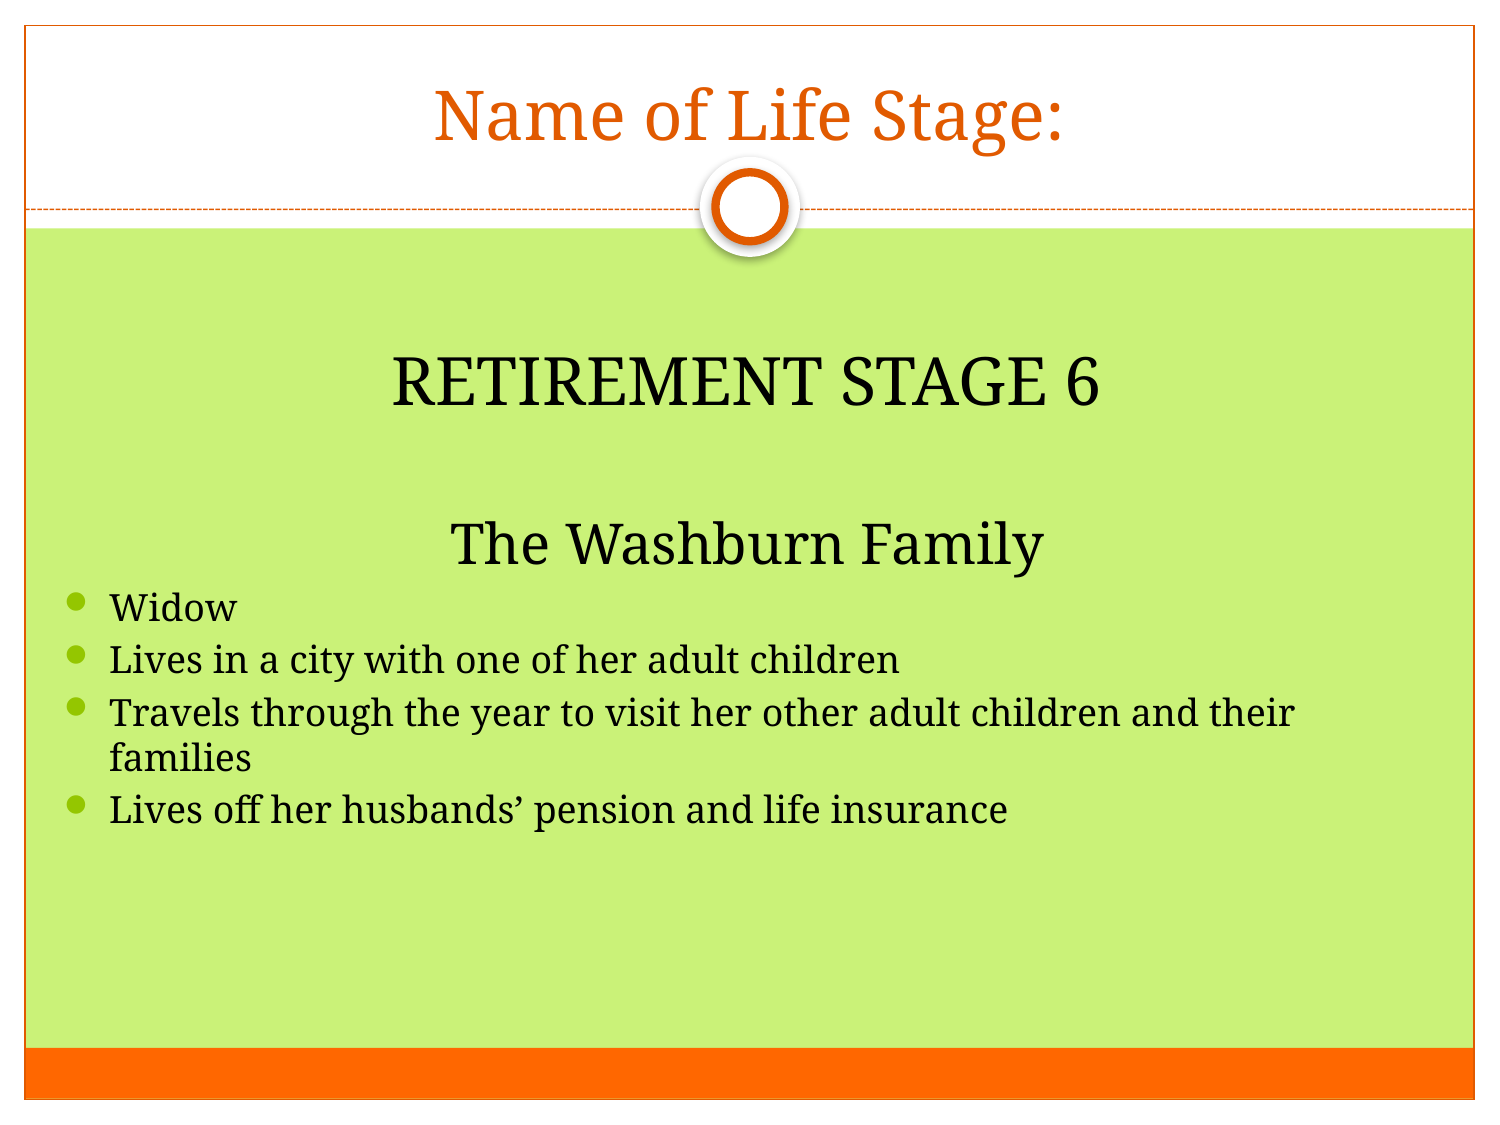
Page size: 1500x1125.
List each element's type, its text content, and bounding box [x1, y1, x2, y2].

list RETIREMENT STAGE 6 The Washburn Family Widow Lives in a city with one of her adult children Travels through the year to visit her other adult children and their families Lives off her husbands’ pension and life insurance [49, 250, 1445, 1001]
title Name of Life Stage: [49, 37, 1450, 162]
